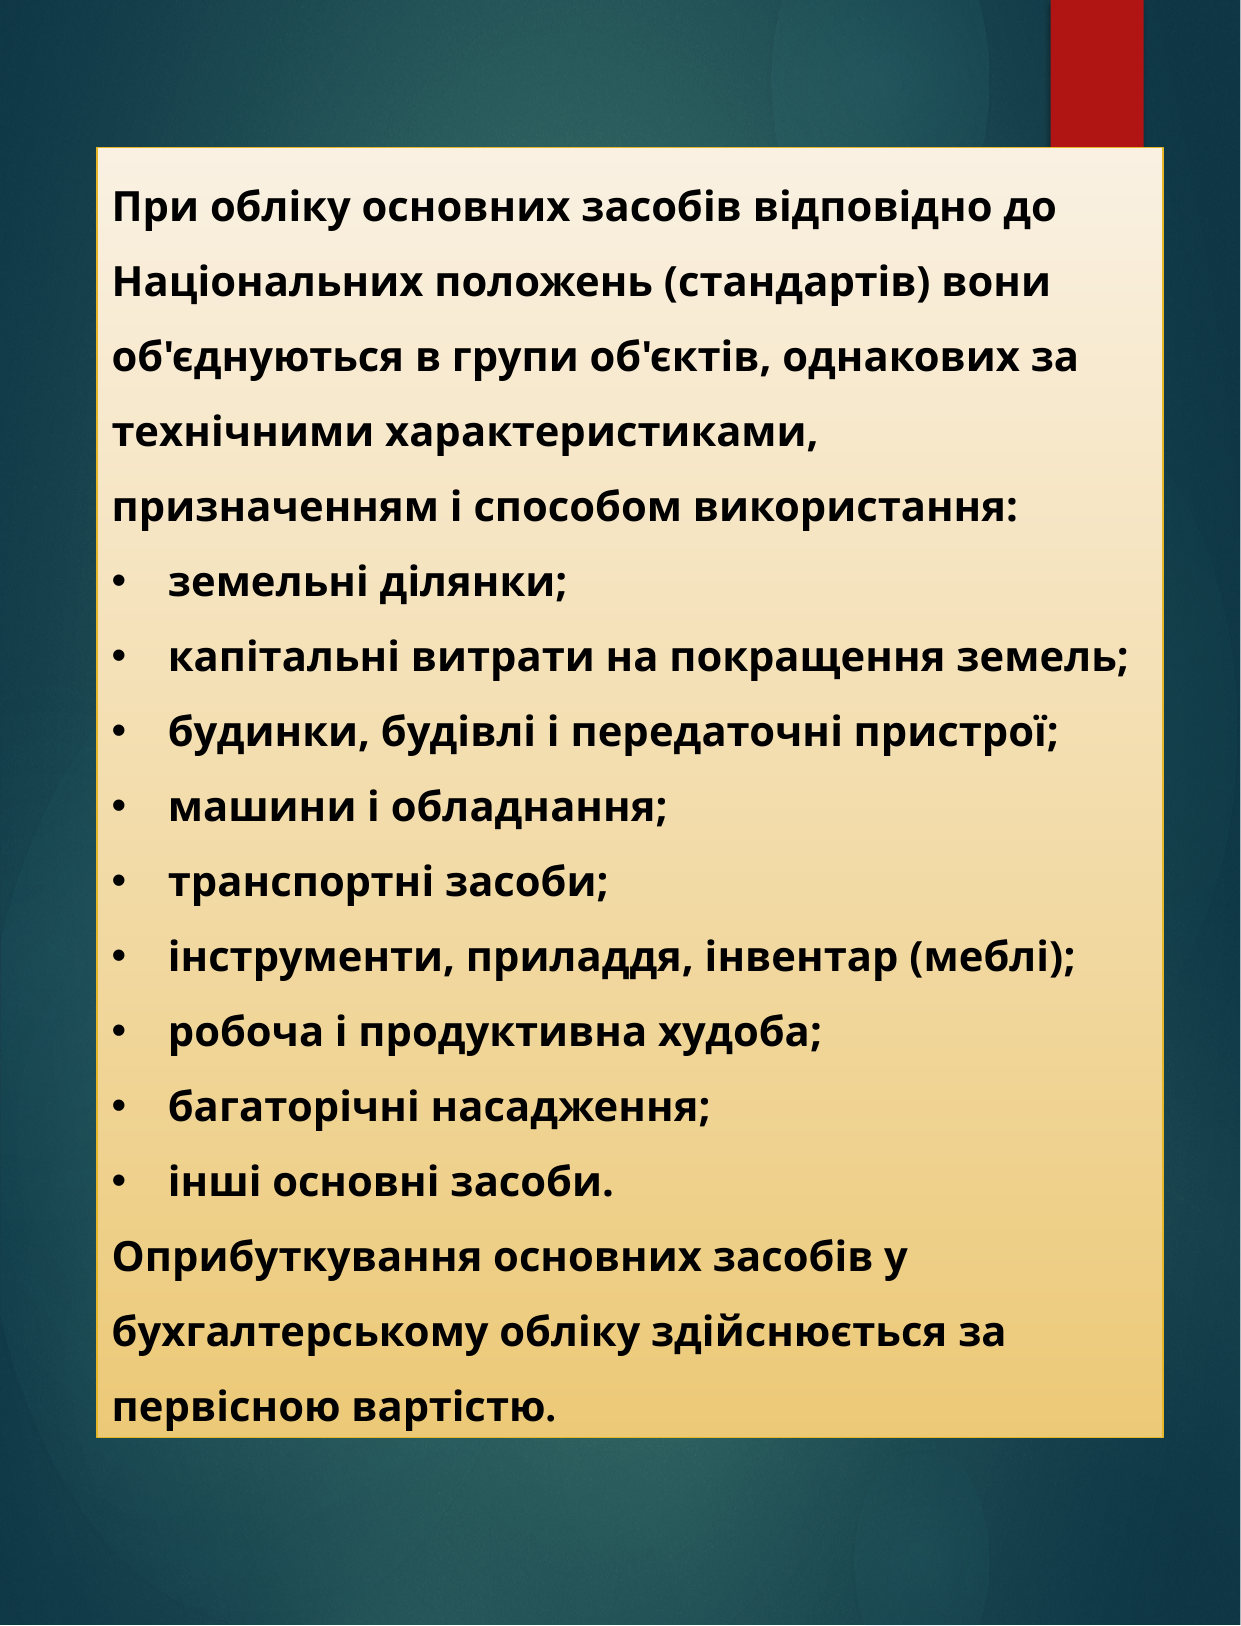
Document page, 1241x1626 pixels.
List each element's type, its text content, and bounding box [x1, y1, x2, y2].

text_box При обліку основних засобів відповідно до Національних положень (стандартів) вони об'єднуються в групи об'єктів, однакових за технічними характеристиками, призначенням і способом використання: земельні ділянки; капітальні витрати на покращення земель; будинки, будівлі і передаточні пристрої; машини і обладнання; транспортні засоби; інструменти, приладдя, інвентар (меблі); робоча і продуктивна худоба; багаторічні насадження; інші основні засоби. Оприбуткування основних засобів у бухгалтерському обліку здійснюється за первісною вартістю. [96, 147, 1164, 1438]
